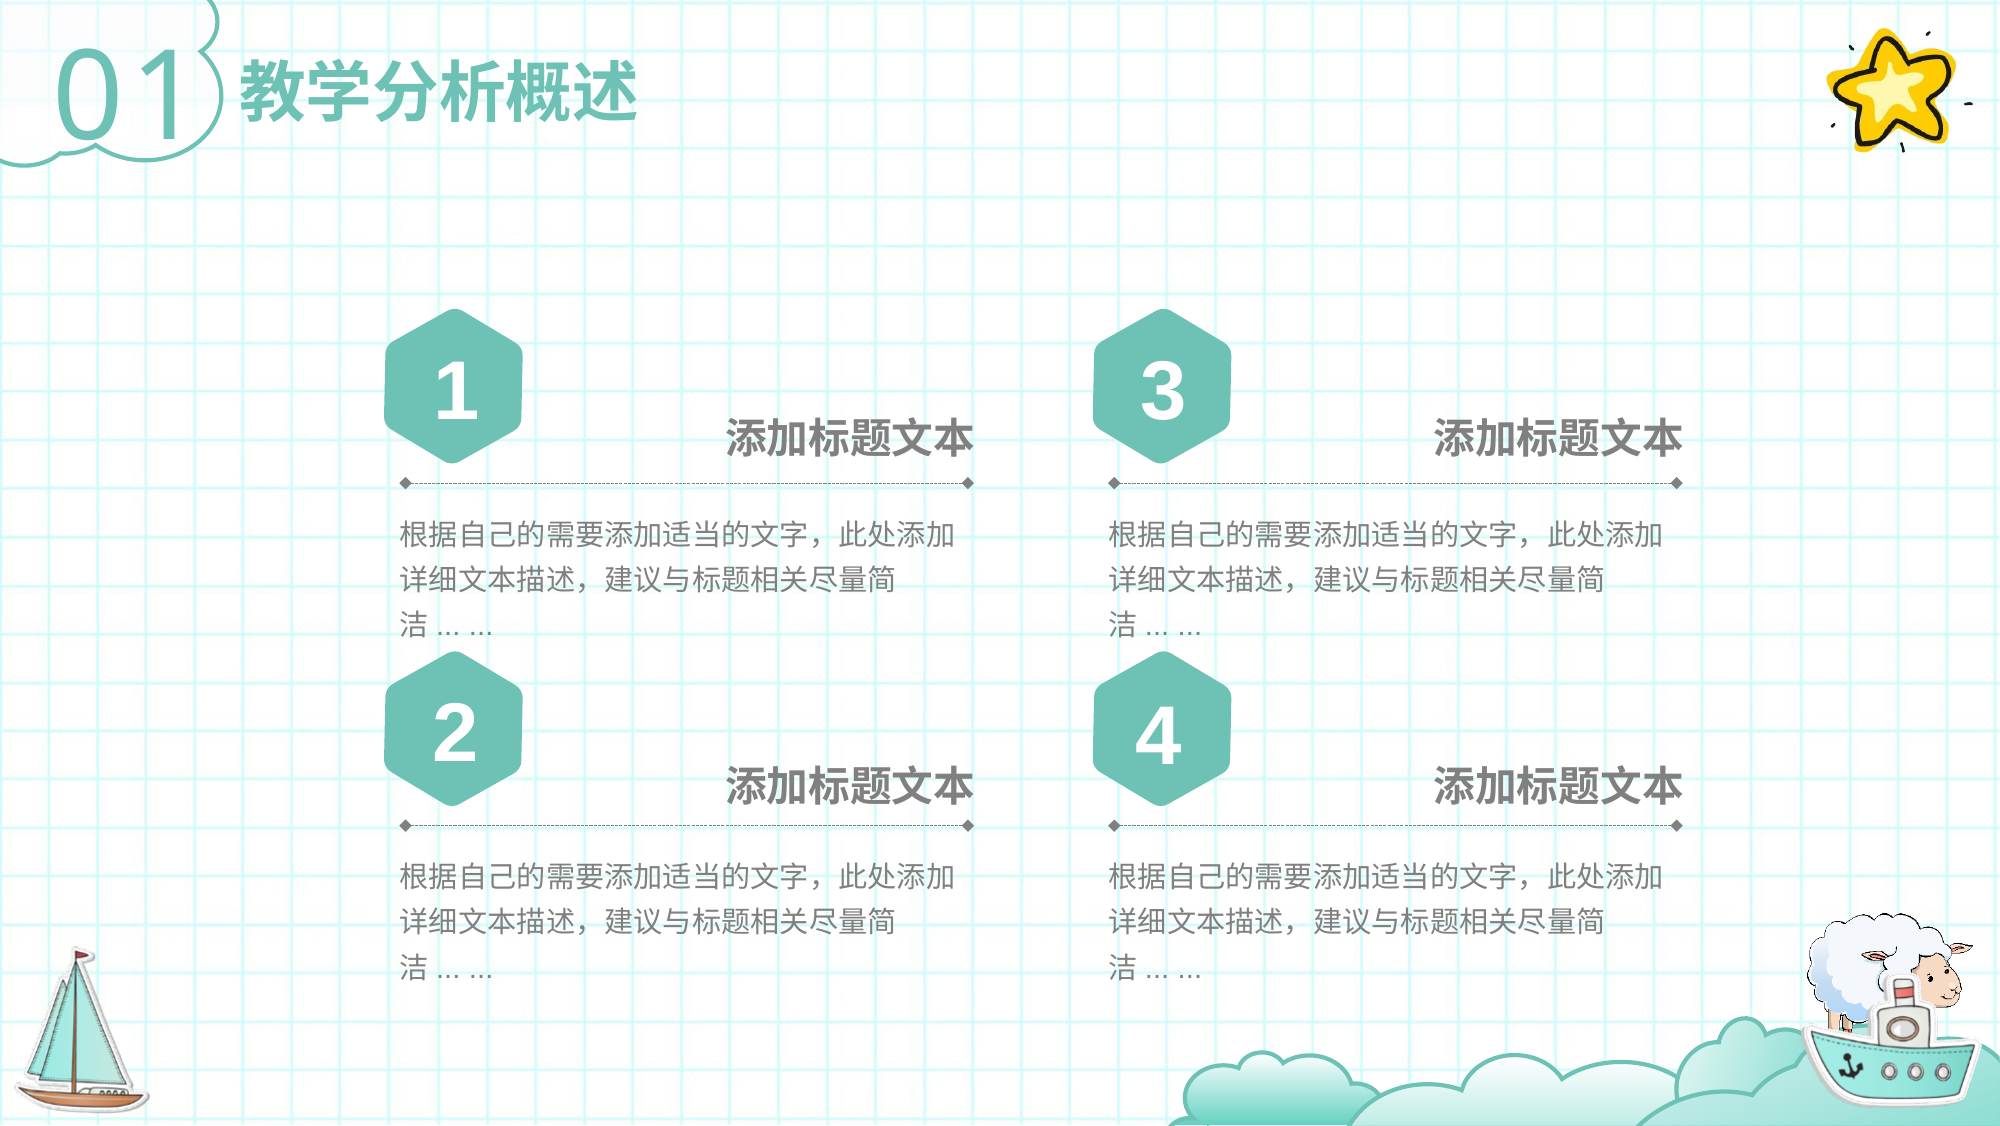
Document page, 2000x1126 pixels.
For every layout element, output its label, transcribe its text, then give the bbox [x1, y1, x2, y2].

text_box 添加标题文本 [710, 752, 1029, 817]
text_box 根据自己的需要添加适当的文字，此处添加详细文本描述，建议与标题相关尽量简洁... ... [1093, 497, 1706, 649]
text_box 3 [1125, 328, 1188, 444]
text_box [1092, 308, 1232, 464]
text_box 根据自己的需要添加适当的文字，此处添加详细文本描述，建议与标题相关尽量简洁... ... [385, 840, 998, 992]
text_box [384, 651, 523, 806]
text_box 添加标题文本 [710, 404, 1029, 470]
text_box 根据自己的需要添加适当的文字，此处添加详细文本描述，建议与标题相关尽量简洁... ... [385, 497, 998, 649]
text_box 添加标题文本 [1418, 752, 1737, 817]
text_box 根据自己的需要添加适当的文字，此处添加详细文本描述，建议与标题相关尽量简洁... ... [1093, 840, 1706, 992]
text_box 01 [0, 14, 274, 165]
text_box 2 [417, 671, 480, 786]
text_box [384, 308, 523, 464]
text_box [1092, 651, 1232, 806]
text_box 添加标题文本 [1418, 404, 1737, 470]
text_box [0, 10, 214, 14]
picture [0, 0, 2000, 1126]
text_box 1 [419, 328, 482, 444]
text_box [0, 0, 211, 8]
text_box 4 [1120, 673, 1183, 789]
